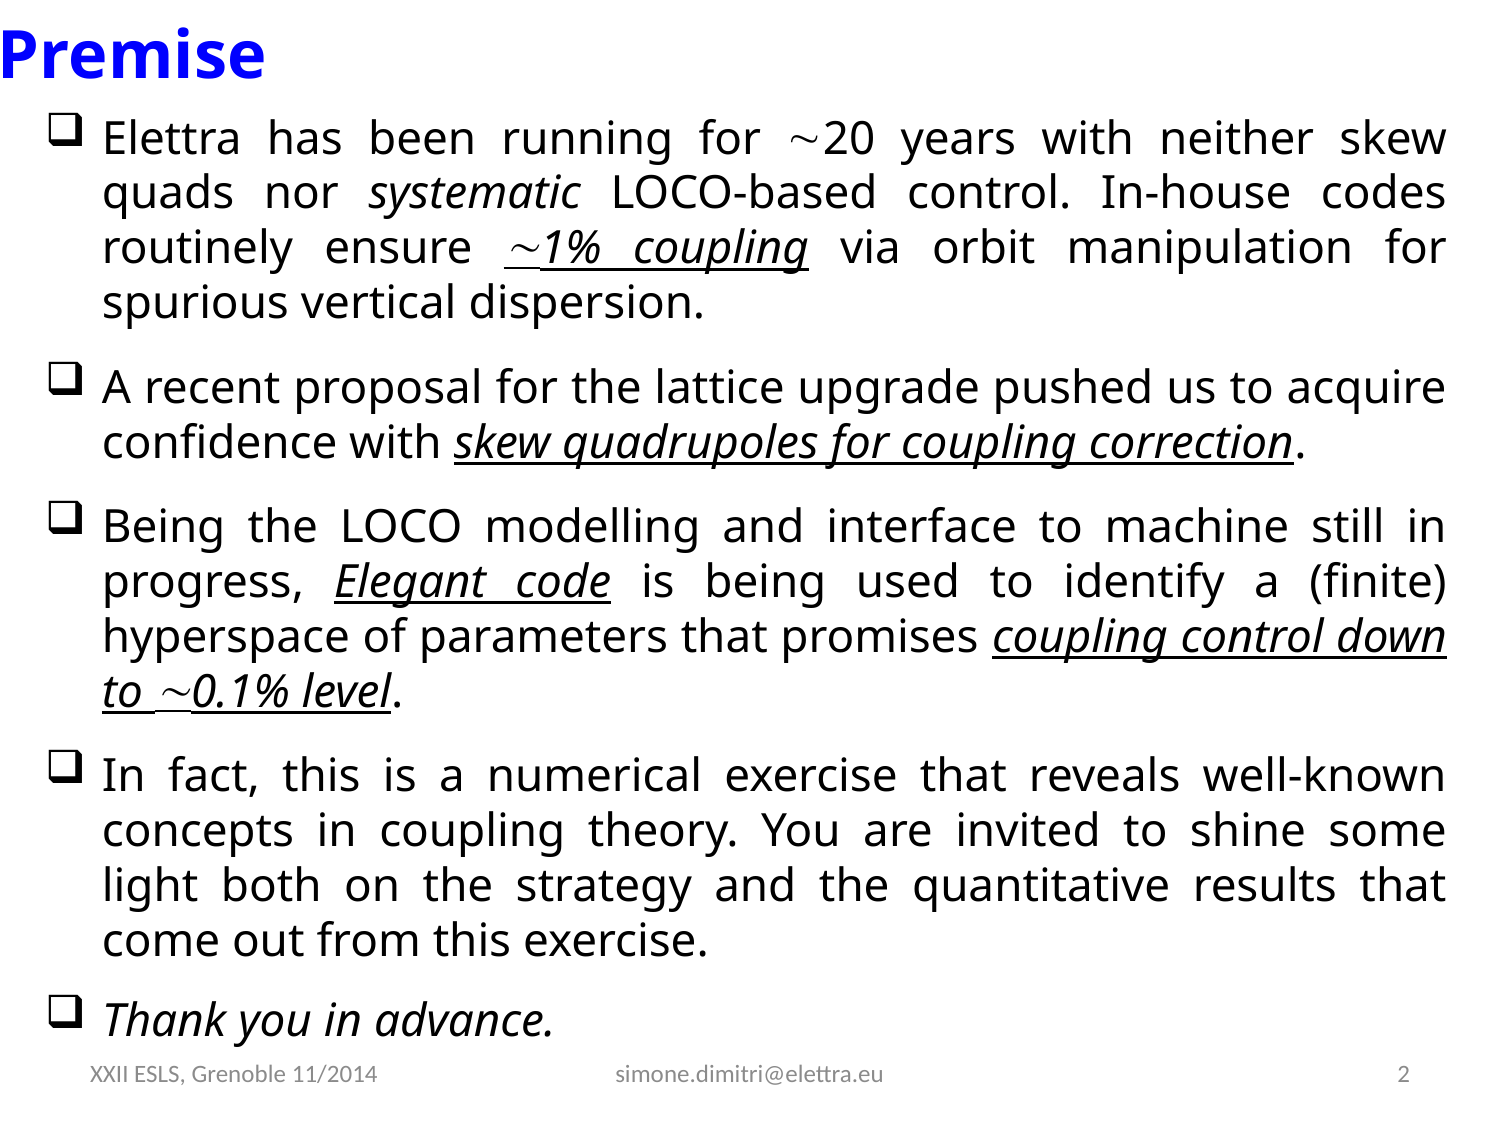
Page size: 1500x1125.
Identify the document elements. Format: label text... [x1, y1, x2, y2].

slide_number 2 [1074, 1053, 1425, 1103]
text_box Premise [0, 4, 282, 99]
text_box Elettra has been running for 20 years with neither skew quads nor systematic LOCO-based control. In-house codes routinely ensure 1% coupling via orbit manipulation for spurious vertical dispersion. A recent proposal for the lattice upgrade pushed us to acquire confidence with skew quadrupoles for coupling correction. Being the LOCO modelling and interface to machine still in progress, Elegant code is being used to identify a (finite) hyperspace of parameters that promises coupling control down to 0.1% level. In fact, this is a numerical exercise that reveals well-known concepts in coupling theory. You are invited to shine some light both on the strategy and the quantitative results that come out from this exercise. Thank you in advance. [30, 100, 1463, 1053]
footer simone.dimitri@elettra.eu [512, 1053, 988, 1103]
slide_number XXII ESLS, Grenoble 11/2014 [75, 1053, 425, 1103]
